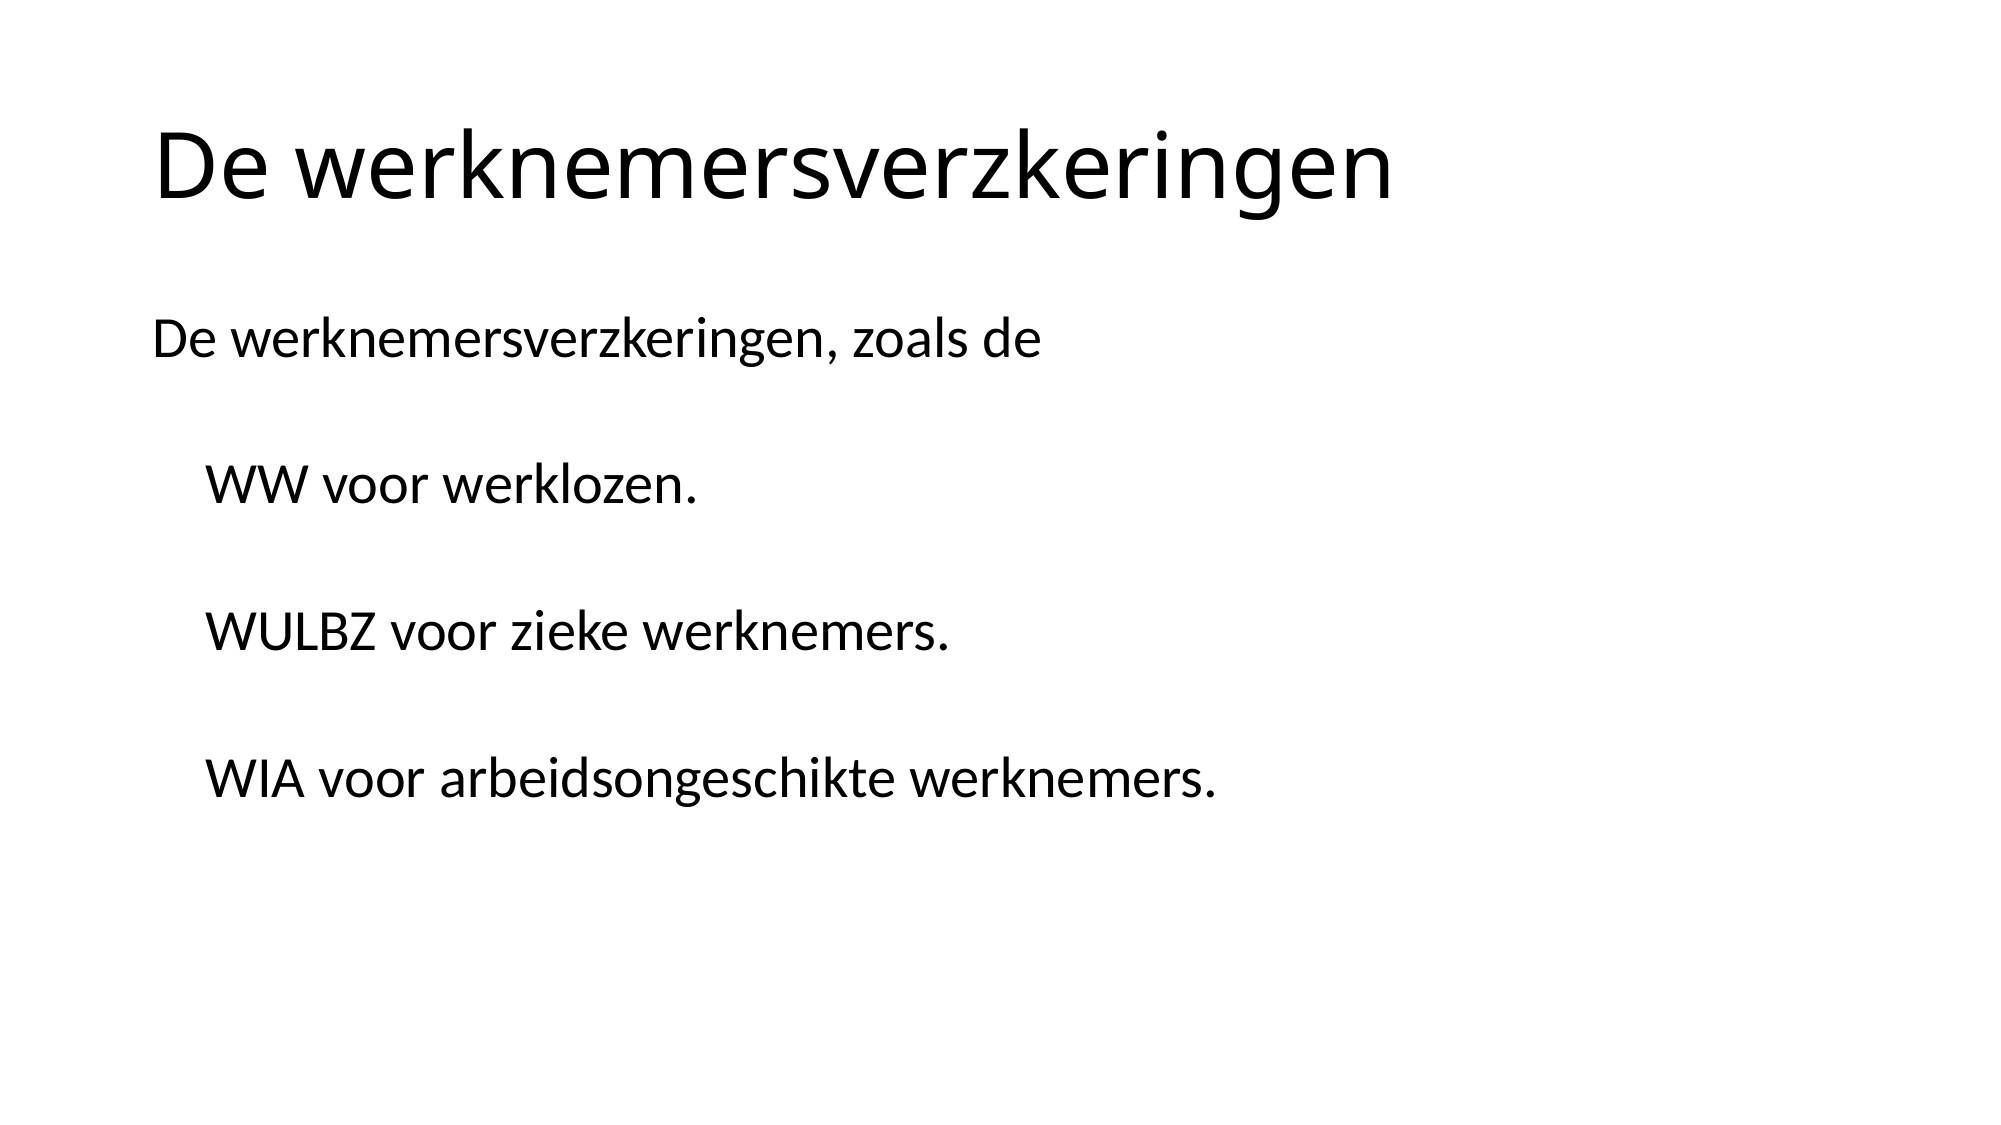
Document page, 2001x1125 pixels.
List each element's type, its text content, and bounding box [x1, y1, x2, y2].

list De werknemersverzkeringen, zoals de WW voor werklozen. WULBZ voor zieke werknemers. WIA voor arbeidsongeschikte werknemers. [137, 299, 1863, 1014]
title De werknemersverzkeringen [137, 59, 1863, 278]
